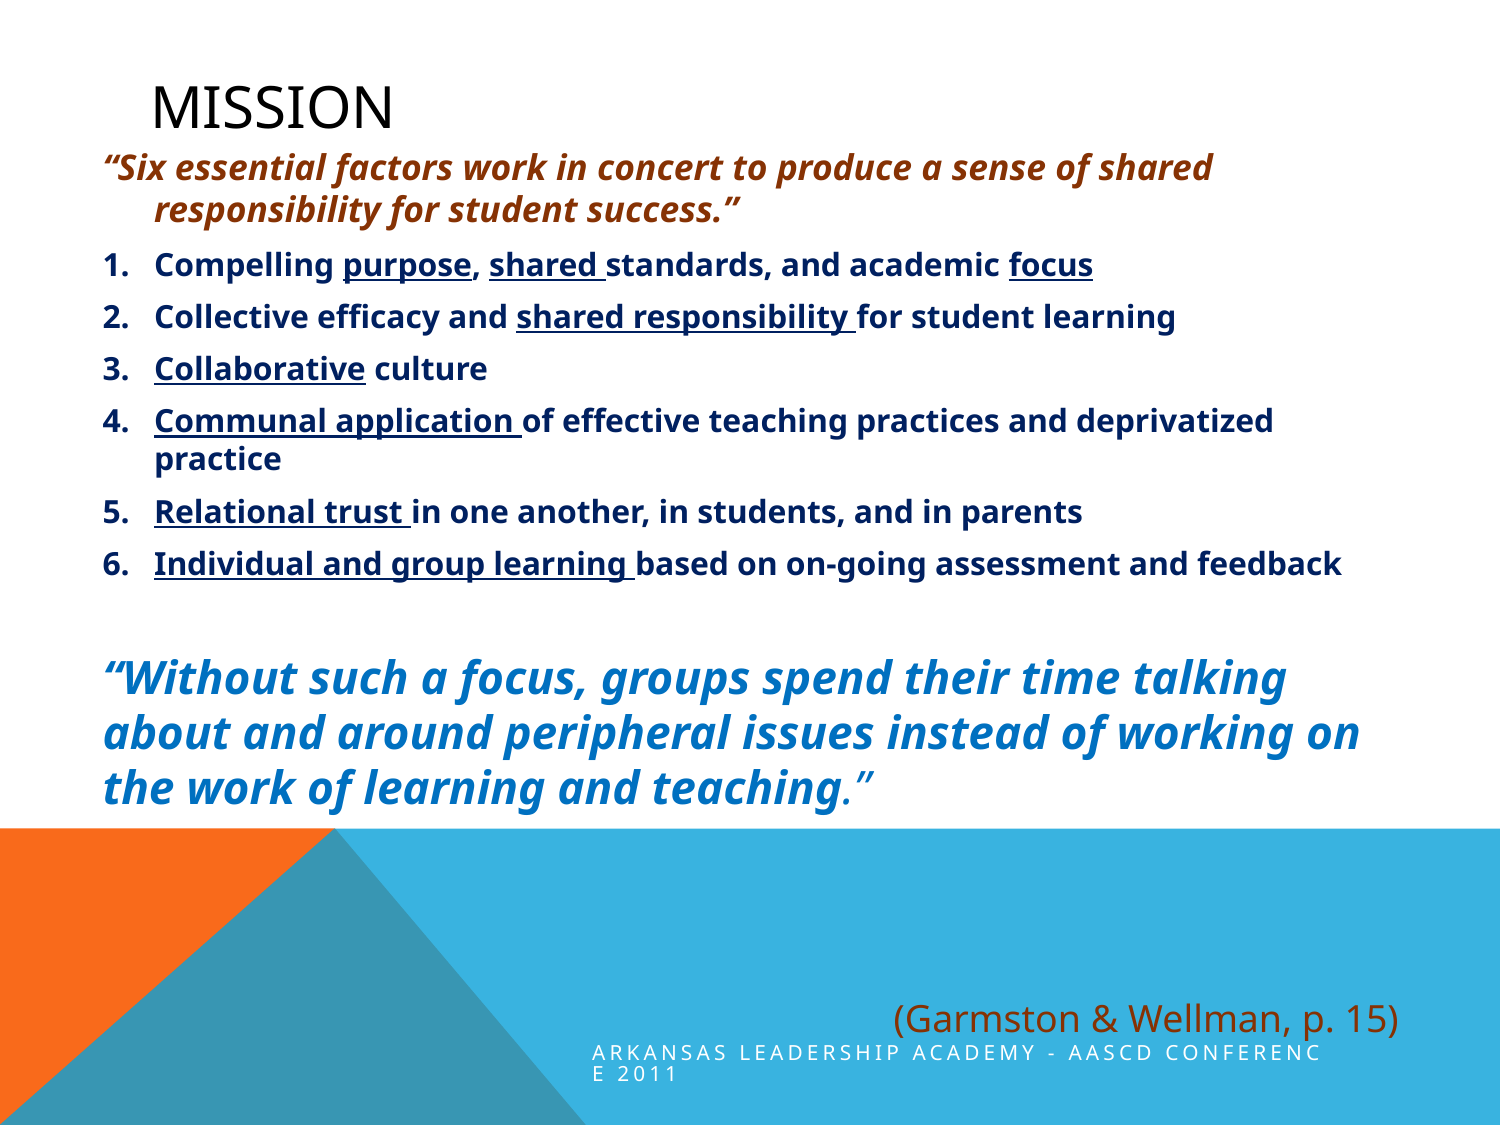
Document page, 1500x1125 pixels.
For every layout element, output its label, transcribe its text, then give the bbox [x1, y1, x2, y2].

title MISSION [135, 60, 1369, 137]
footer Arkansas Leadership Academy - AASCD Conference 2011 [577, 1031, 1352, 1076]
text_box (Garmston & Wellman, p. 15) [879, 987, 1415, 1048]
list “Six essential factors work in concert to produce a sense of shared responsibility for student success.” Compelling purpose, shared standards, and academic focus Collective efficacy and shared responsibility for student learning Collaborative culture Communal application of effective teaching practices and deprivatized practice Relational trust in one another, in students, and in parents Individual and group learning based on on-going assessment and feedback “Without such a focus, groups spend their time talking about and around peripheral issues instead of working on the work of learning and teaching.” [87, 137, 1379, 838]
